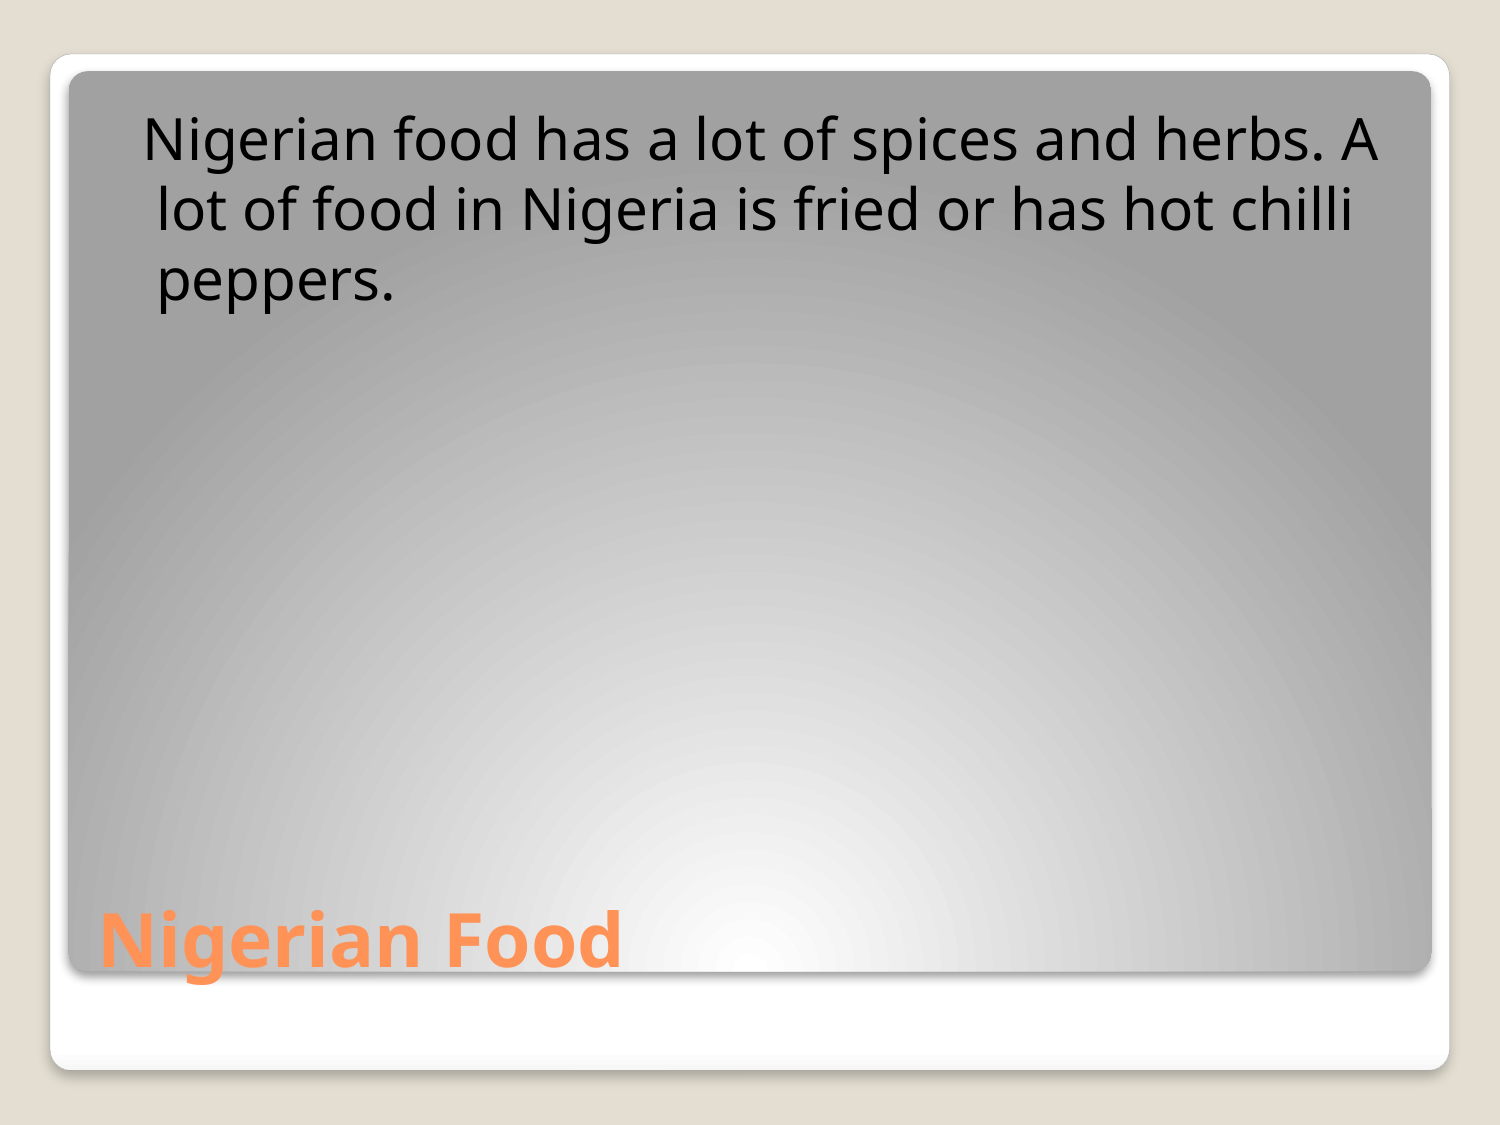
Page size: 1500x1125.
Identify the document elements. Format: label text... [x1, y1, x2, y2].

title Nigerian Food [82, 817, 1425, 990]
list Nigerian food has a lot of spices and herbs. A lot of food in Nigeria is fried or has hot chilli peppers. [82, 86, 1425, 774]
